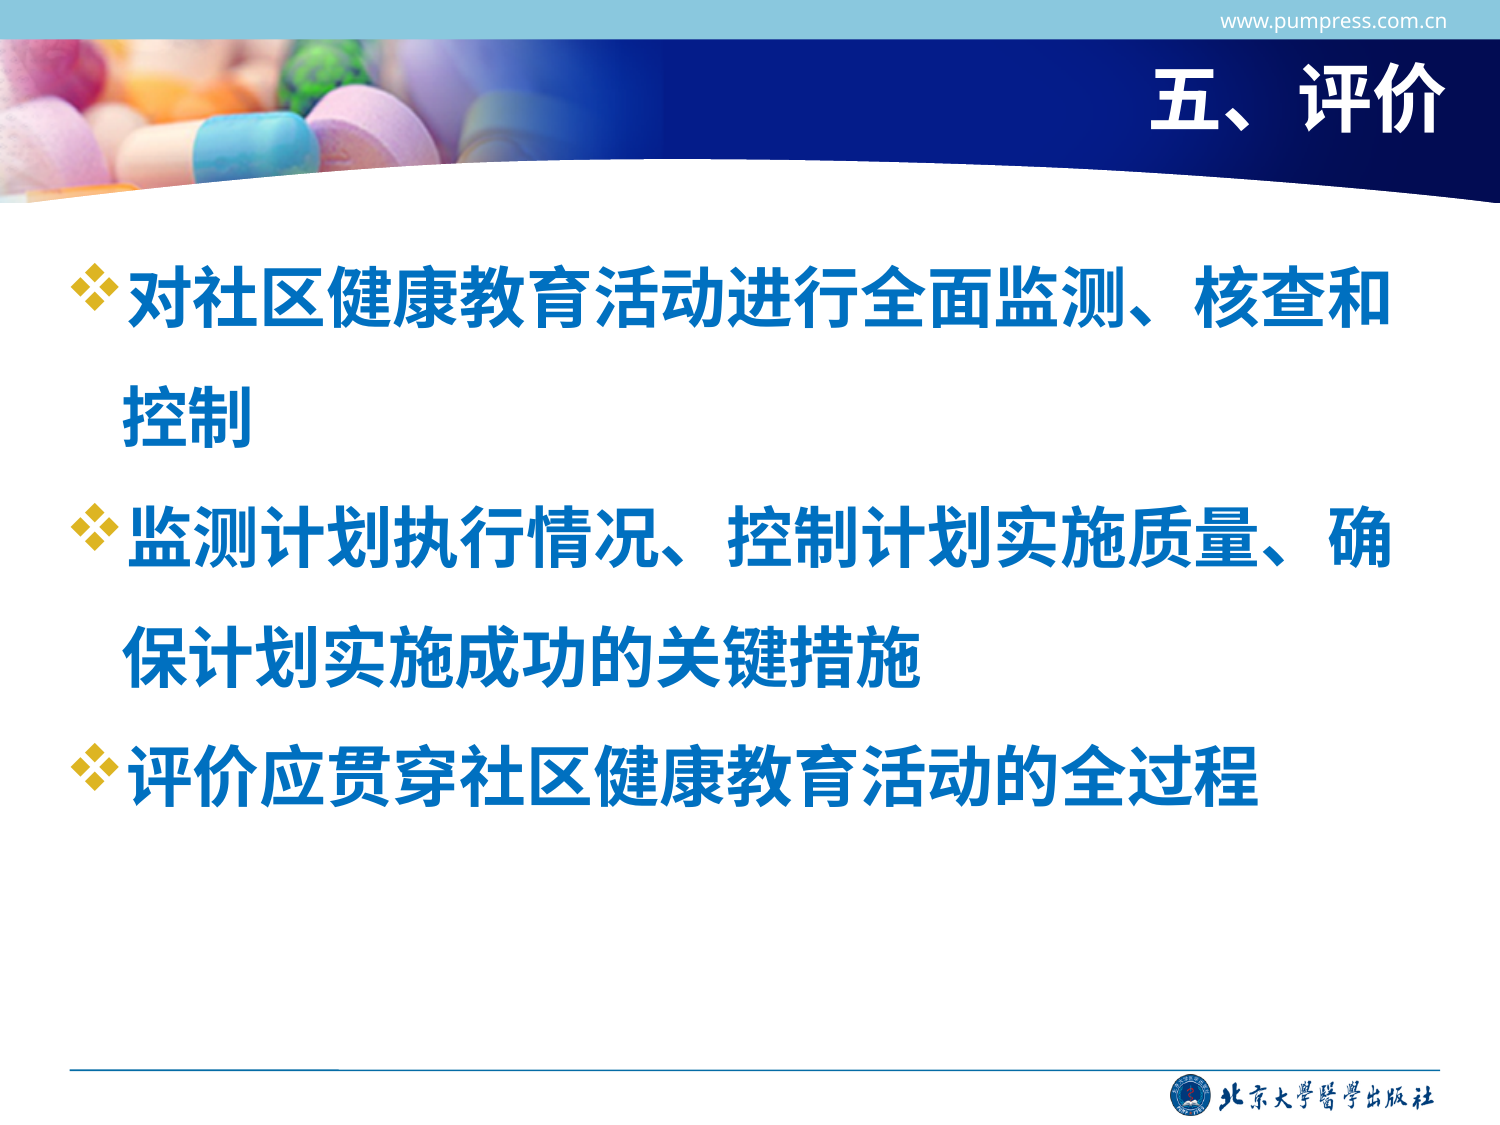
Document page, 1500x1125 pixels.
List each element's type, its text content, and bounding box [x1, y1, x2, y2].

slide_number www.pumpress.com.cn [1024, 0, 1463, 38]
picture [1170, 1074, 1436, 1118]
title 五、评价 [137, 49, 1463, 143]
list 对社区健康教育活动进行全面监测、核查和控制 监测计划执行情况、控制计划实施质量、确保计划实施成功的关键措施 评价应贯穿社区健康教育活动的全过程 [49, 207, 1463, 1026]
picture [0, 40, 1500, 203]
